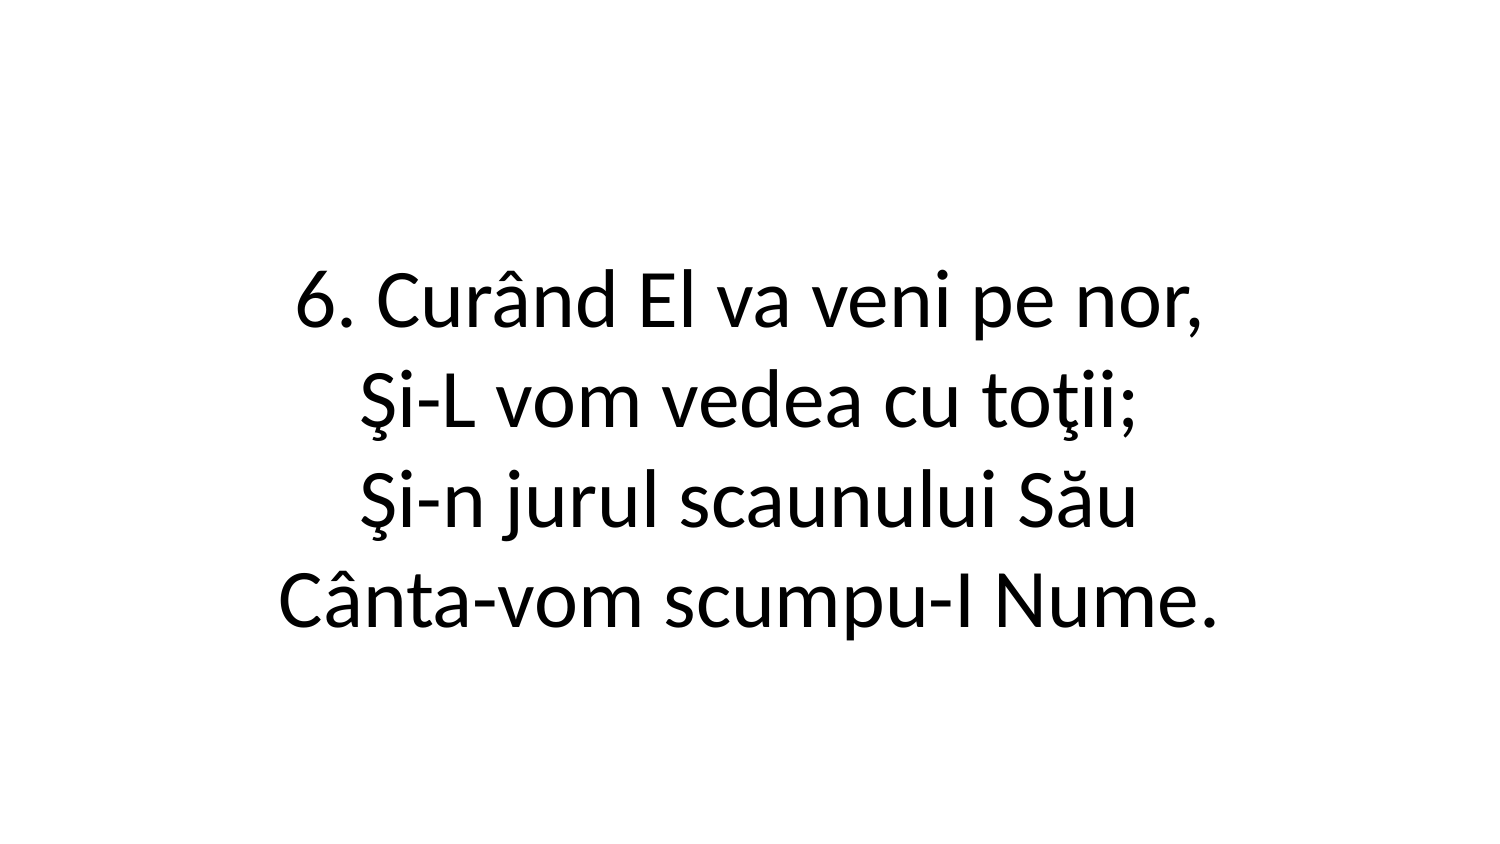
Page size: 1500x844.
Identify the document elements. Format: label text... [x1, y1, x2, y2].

text_box 6. Curând El va veni pe nor, Şi-L vom vedea cu toţii; Şi-n jurul scaunului Său Cânta-vom scumpu-I Nume. [263, 192, 1236, 652]
